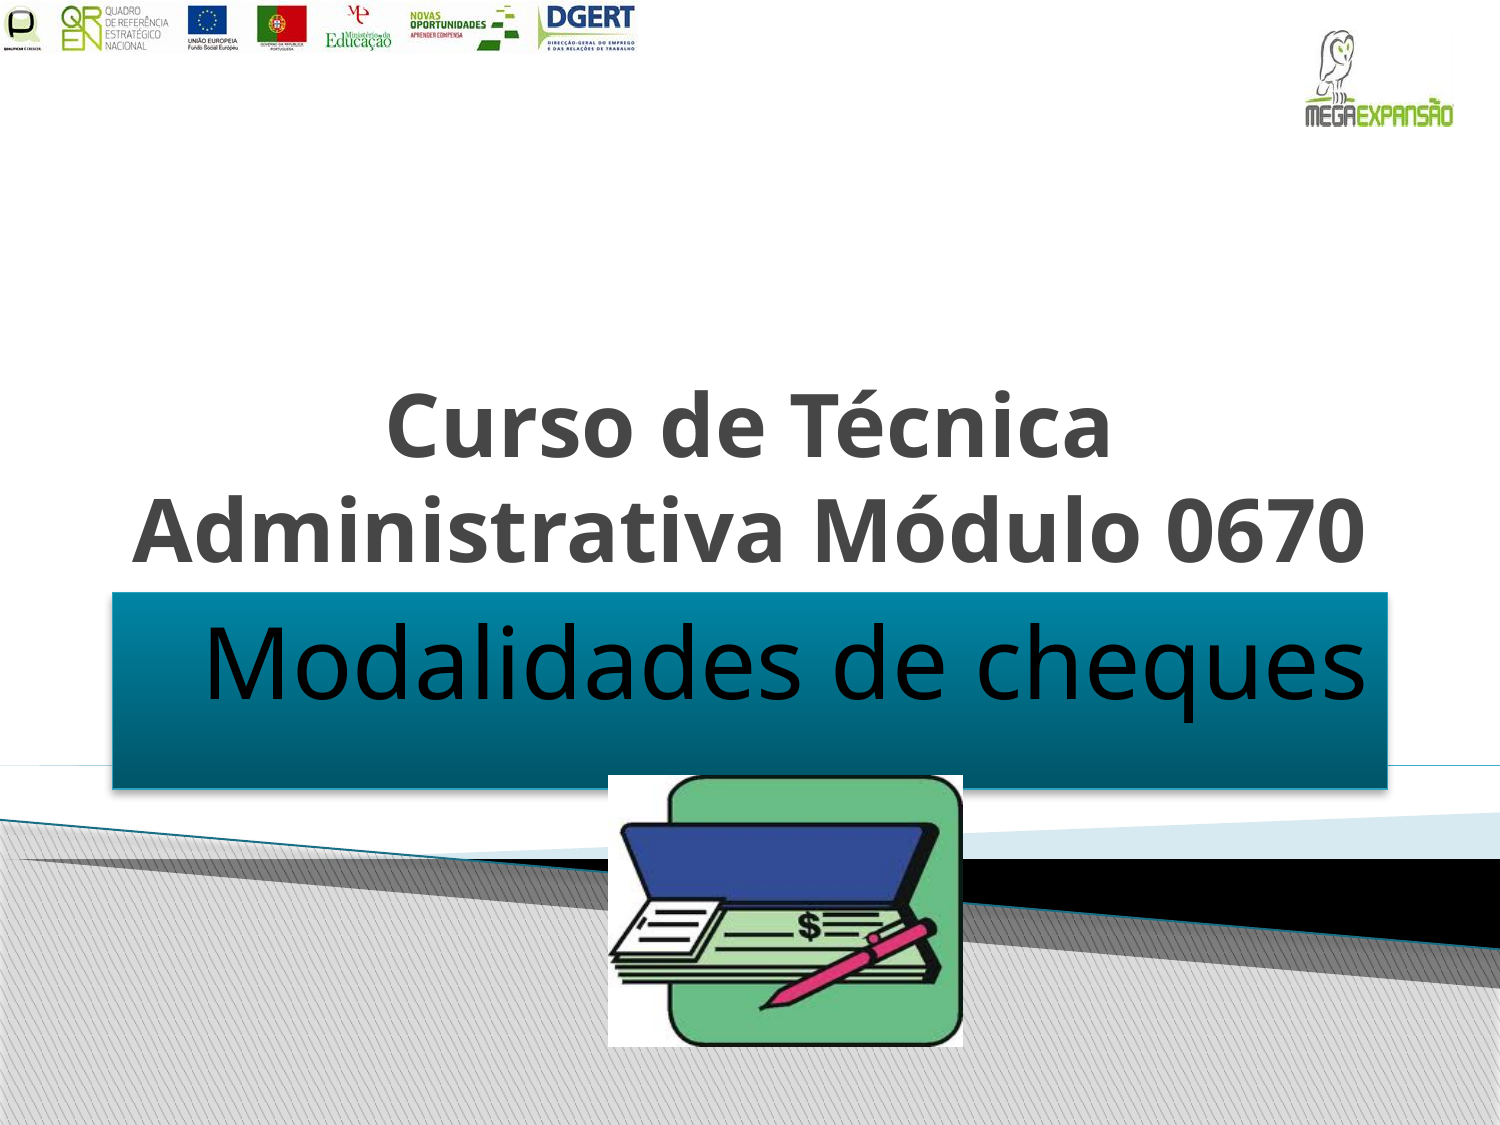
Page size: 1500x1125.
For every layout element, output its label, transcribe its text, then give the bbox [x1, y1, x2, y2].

picture [5, 776, 1500, 1048]
title Curso de Técnica Administrativa Módulo 0670 [112, 287, 1388, 588]
subtitle Modalidades de cheques [112, 592, 1388, 790]
picture [0, 0, 639, 57]
picture [1304, 30, 1454, 127]
